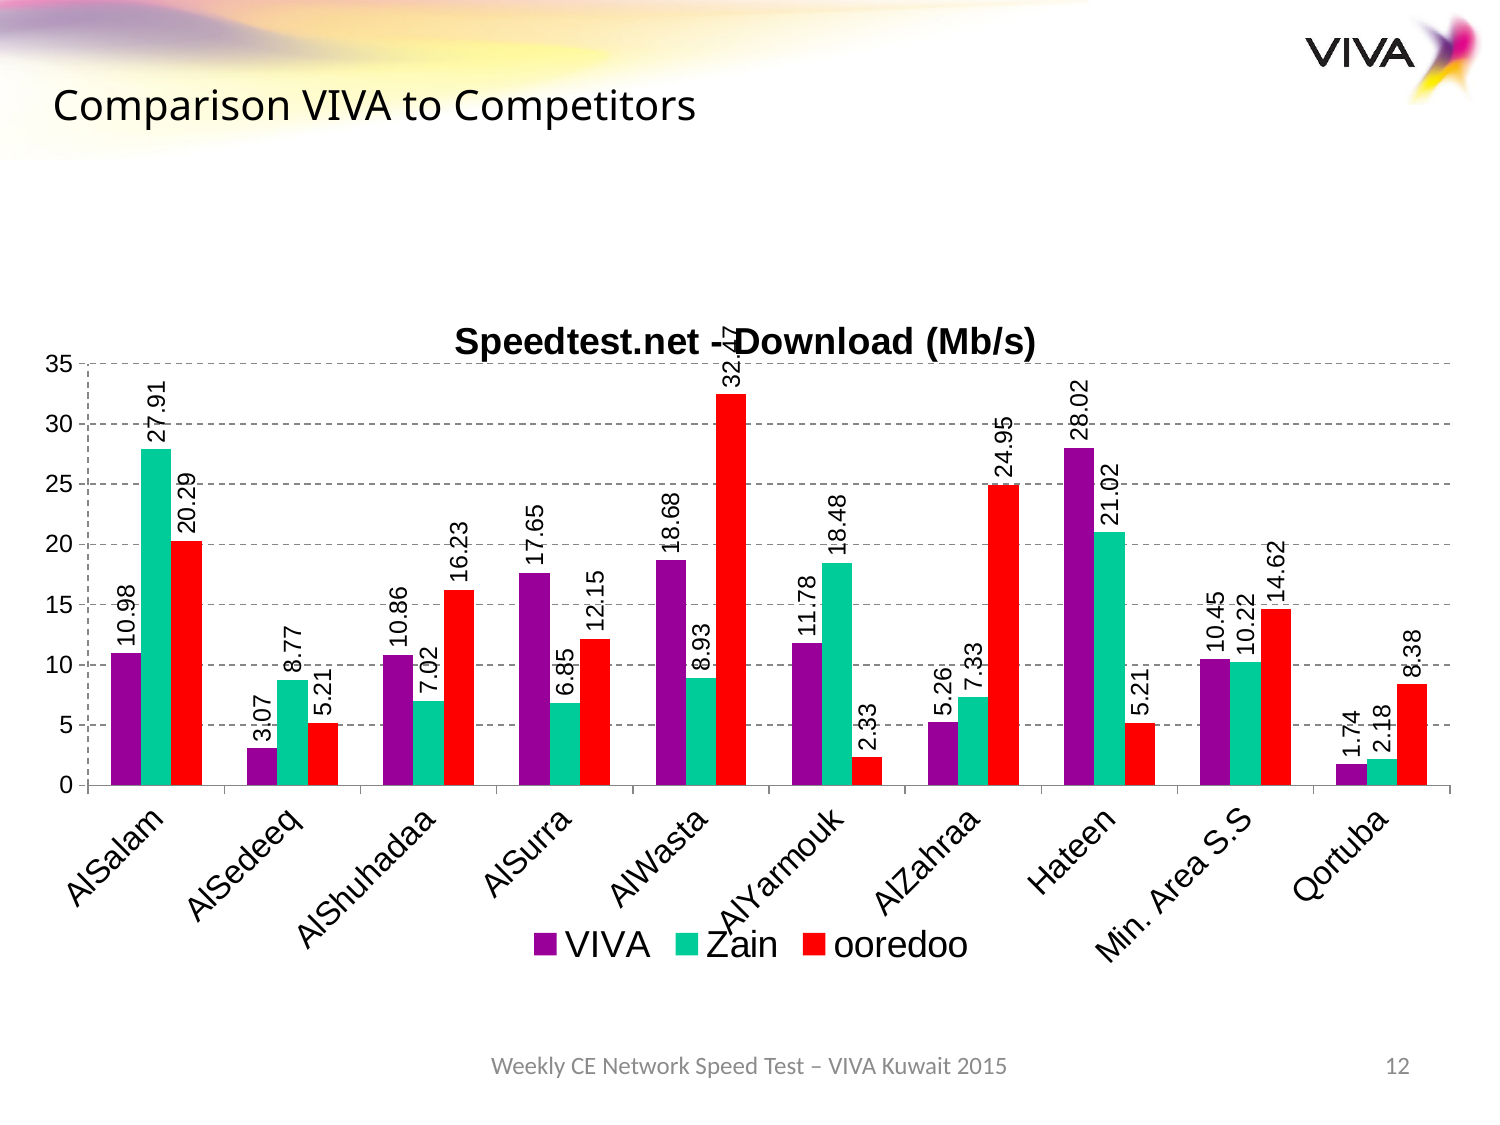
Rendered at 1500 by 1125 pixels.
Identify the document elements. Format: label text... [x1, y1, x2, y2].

text_box 12 [1074, 1042, 1425, 1103]
chart [27, 287, 1476, 974]
picture [1300, 12, 1485, 105]
text_box Comparison VIVA to Competitors [37, 24, 1278, 184]
picture [0, 0, 1089, 160]
text_box Weekly CE Network Speed Test – VIVA Kuwait 2015 [205, 1042, 1074, 1103]
